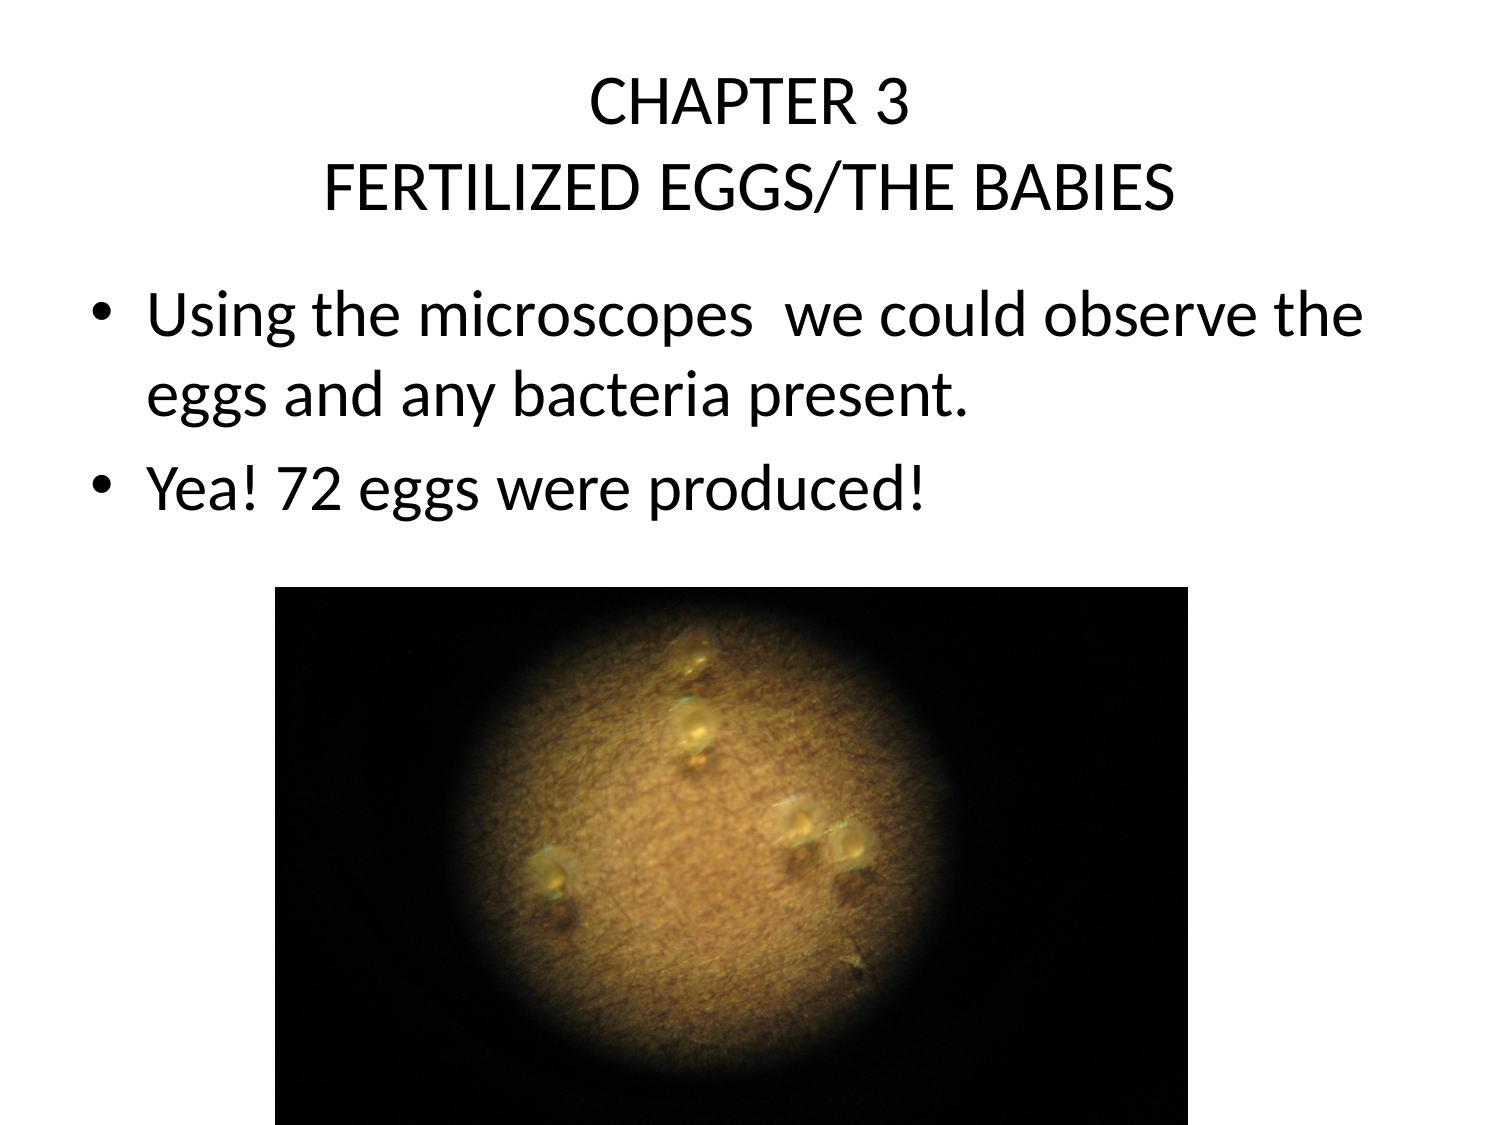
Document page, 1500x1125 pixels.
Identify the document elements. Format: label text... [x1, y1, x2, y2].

list Using the microscopes we could observe the eggs and any bacteria present. Yea! 72 eggs were produced! [75, 262, 1425, 1005]
picture [274, 587, 1188, 1125]
title CHAPTER 3 FERTILIZED EGGS/THE BABIES [75, 45, 1425, 233]
